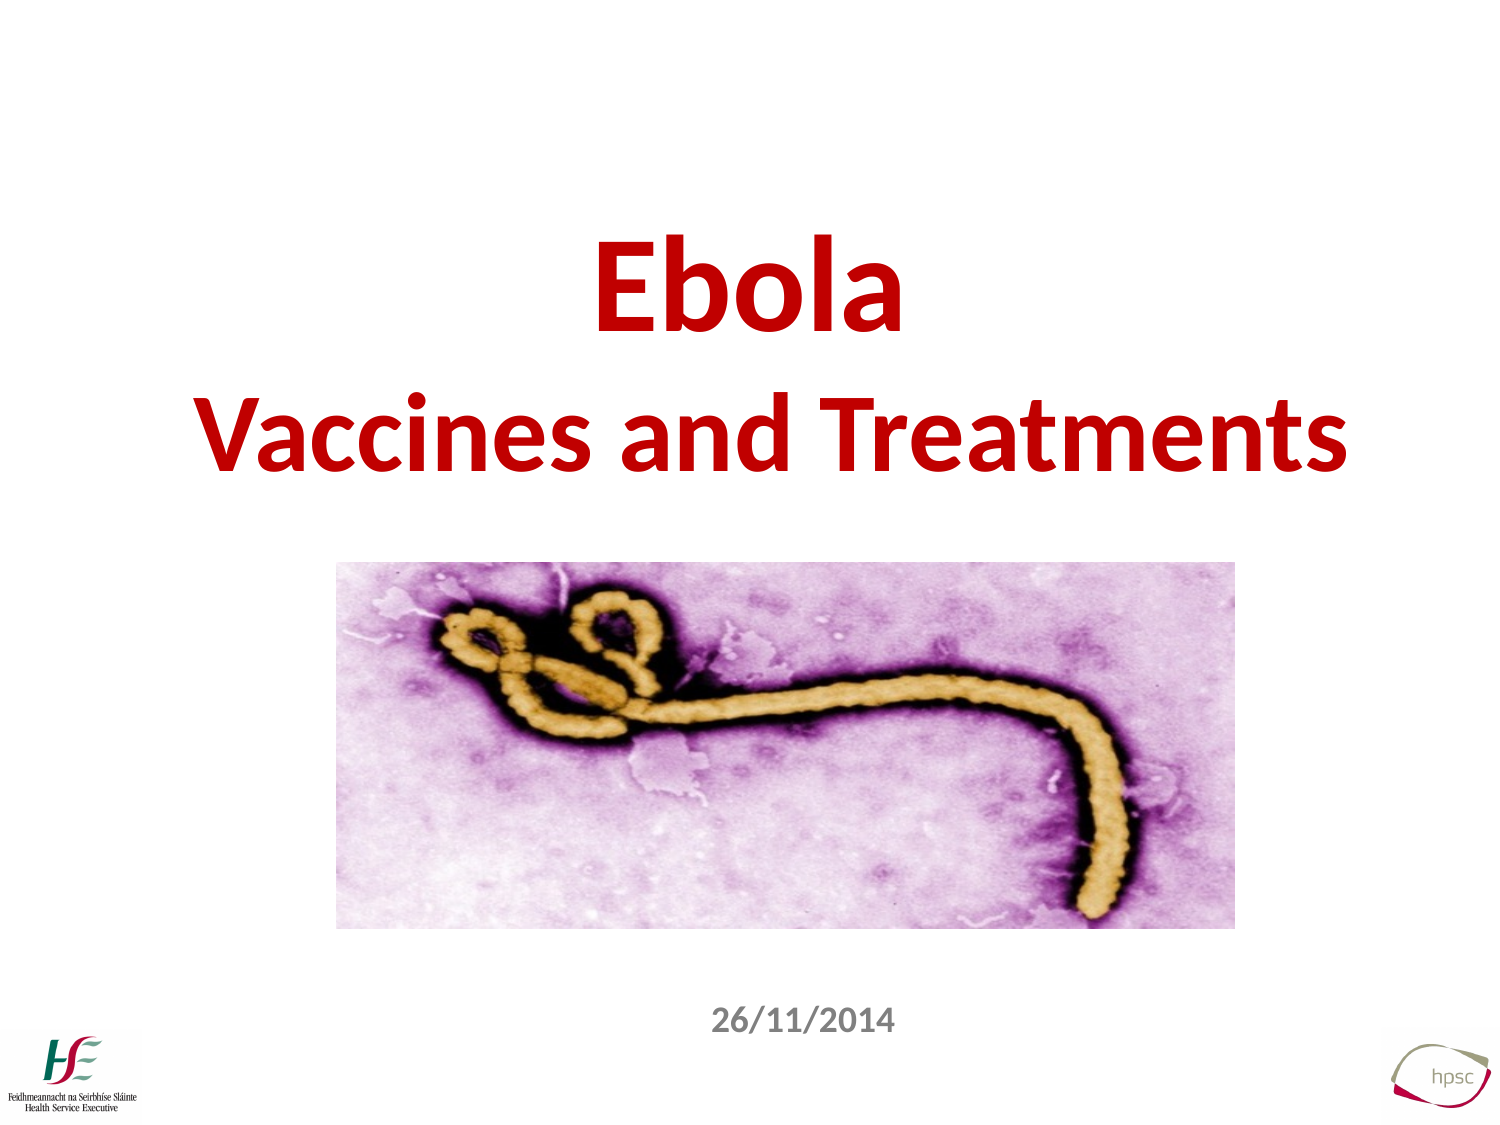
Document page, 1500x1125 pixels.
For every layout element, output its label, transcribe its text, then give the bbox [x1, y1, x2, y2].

title Ebola Vaccines and Treatments [112, 184, 1388, 504]
picture [336, 562, 1235, 929]
picture [1381, 1026, 1500, 1125]
picture [0, 1029, 142, 1125]
text_box 26/11/2014 [360, 987, 1247, 1048]
